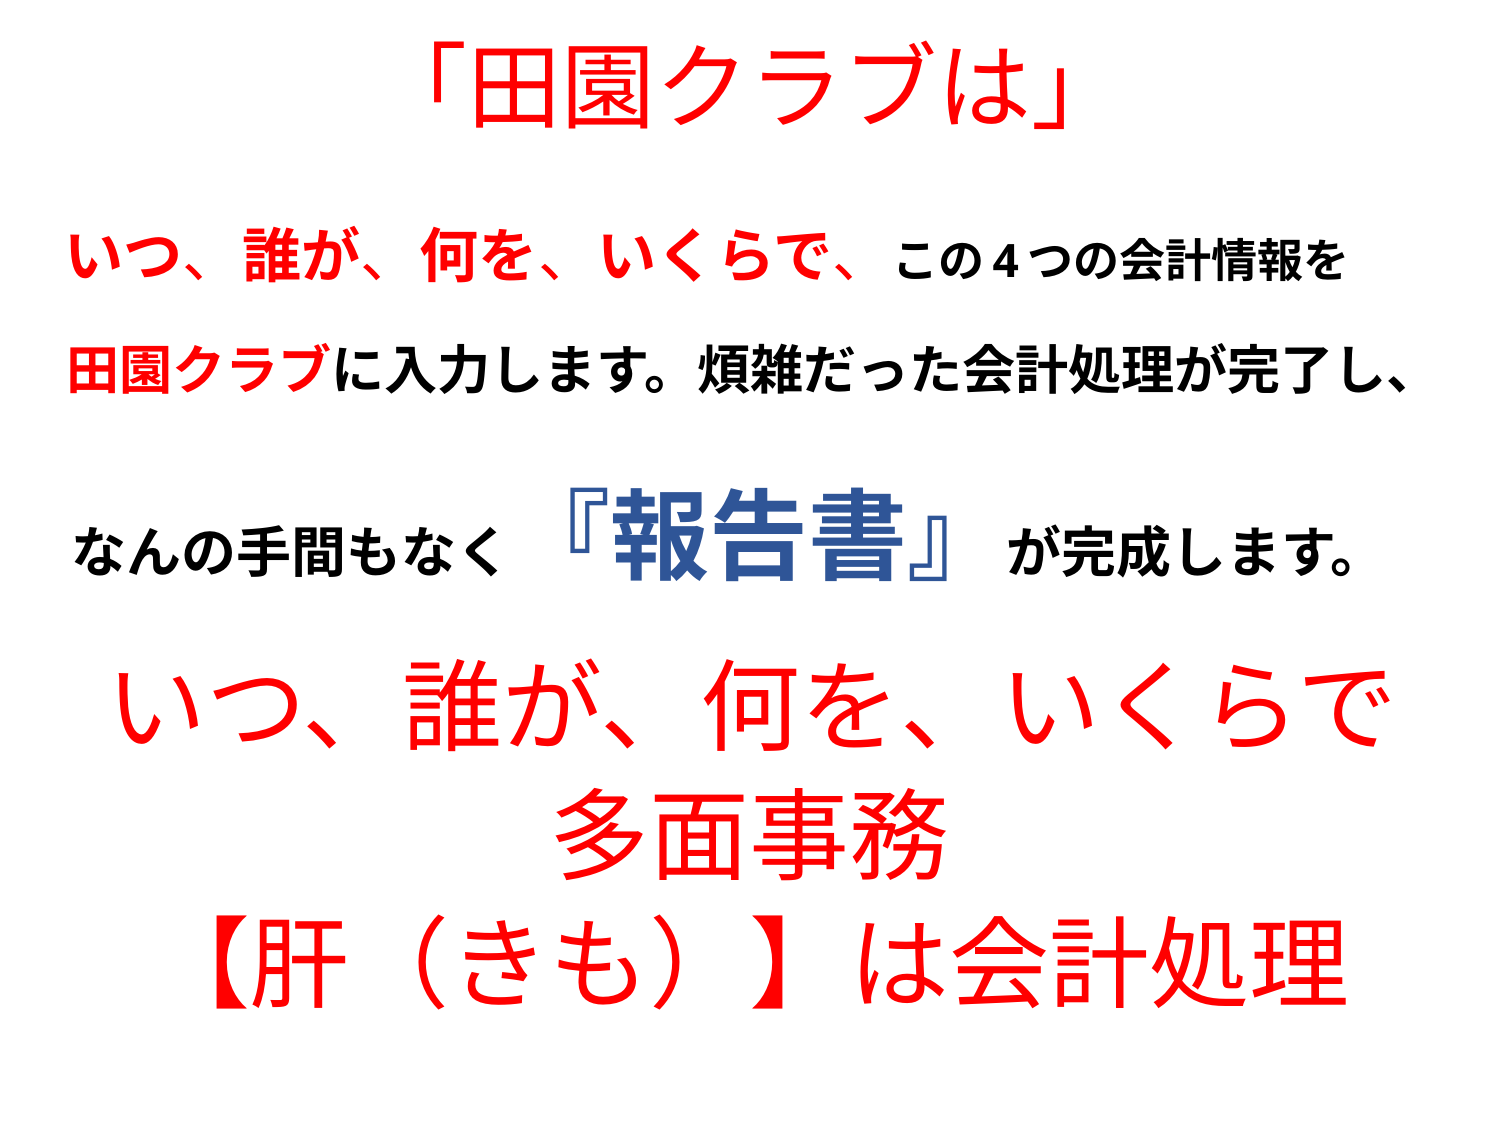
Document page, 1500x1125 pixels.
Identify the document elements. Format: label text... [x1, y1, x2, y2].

text_box 多面事務 [0, 778, 1500, 894]
text_box 【肝（きも）】は会計処理 [0, 906, 1500, 1022]
text_box なんの手間もなく『報告書』が完成します。 [1, 479, 1499, 604]
text_box いつ、誰が、何を、いくらで [2, 649, 1500, 765]
subtitle いつ、誰が、何を、いくらで、この4つの会計情報を [0, 218, 1500, 324]
title 「田園クラブは」 [0, 32, 1500, 149]
text_box 田園クラブに入力します。煩雑だった会計処理が完了し、 [0, 336, 1499, 421]
